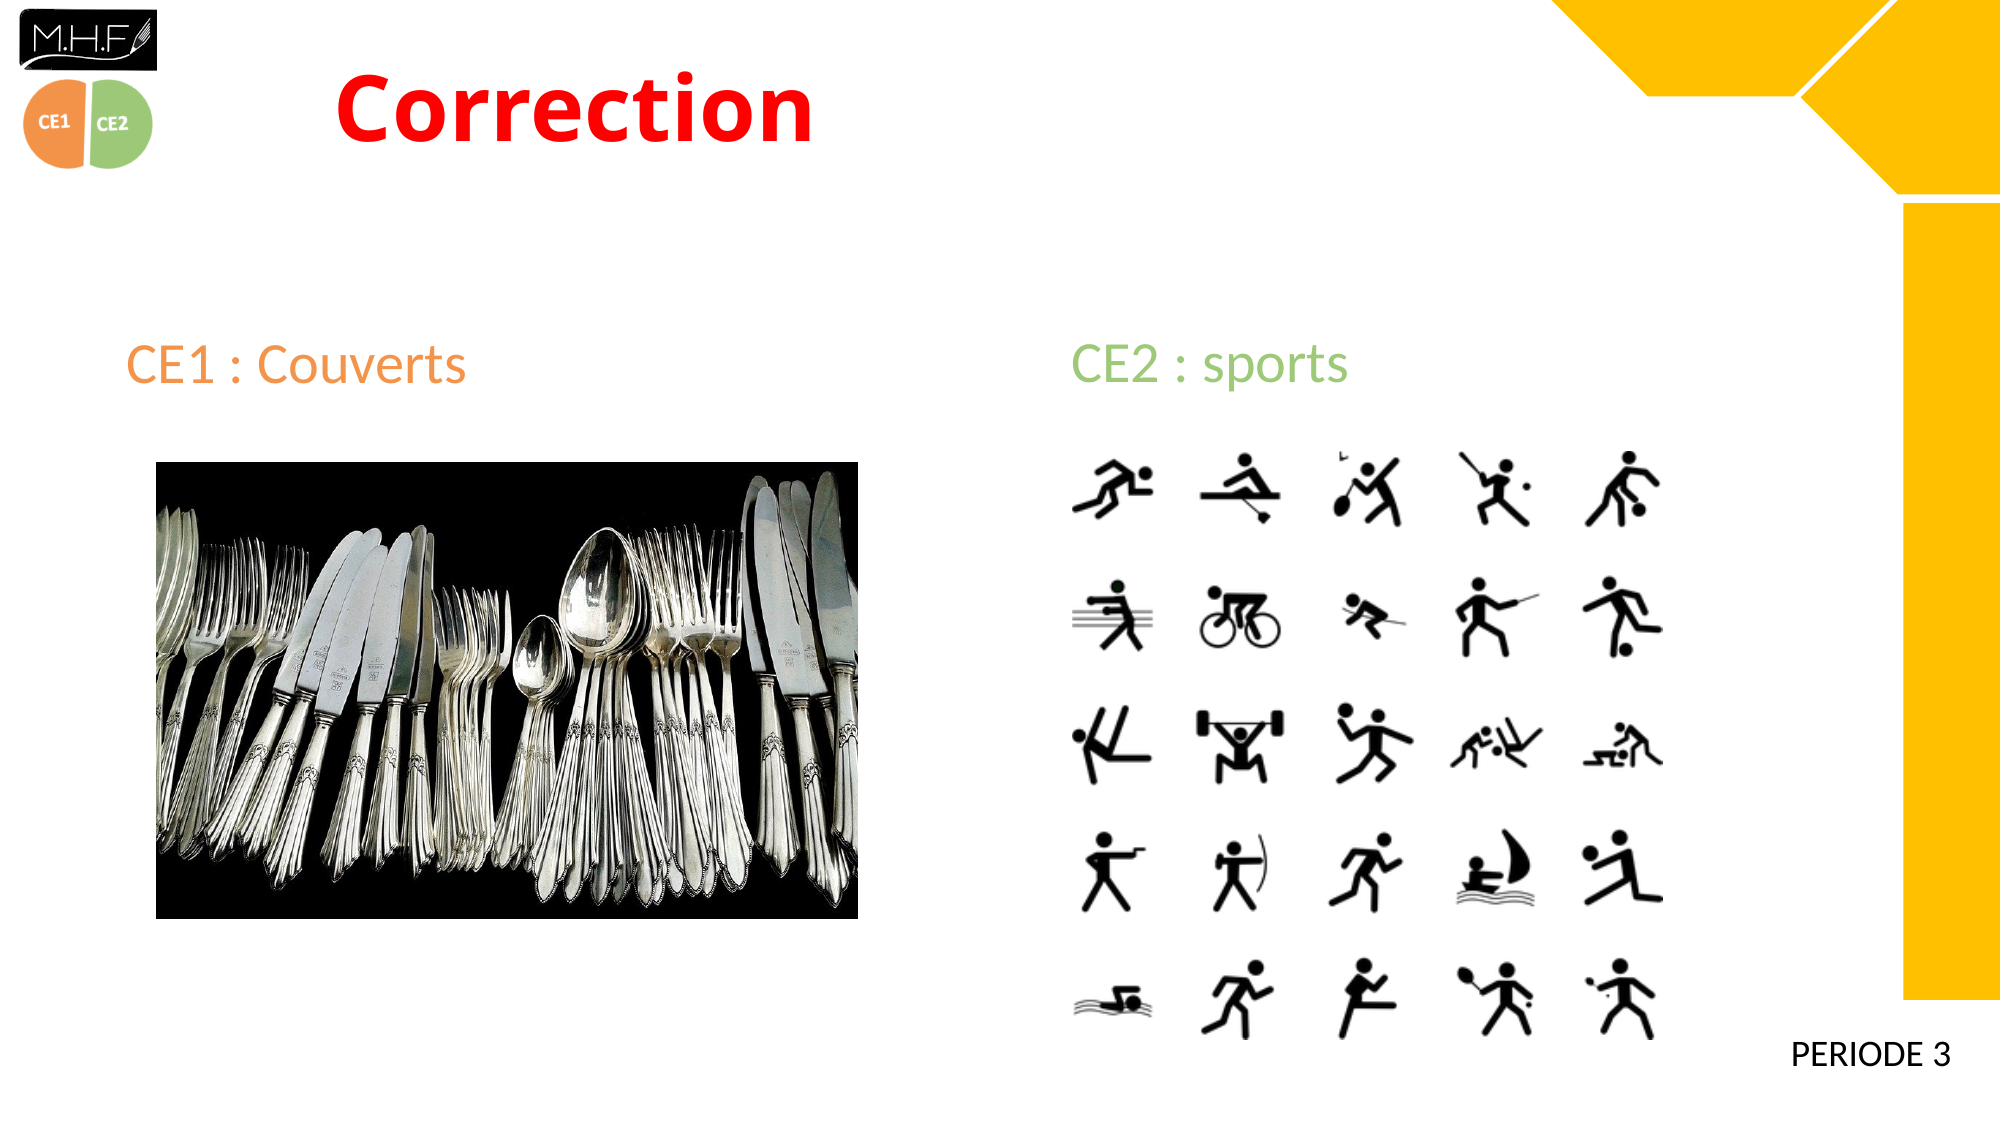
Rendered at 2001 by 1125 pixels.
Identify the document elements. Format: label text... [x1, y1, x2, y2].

list CE1 : Couverts [111, 325, 922, 1040]
title Correction [318, 3, 1865, 221]
picture [1072, 451, 1663, 1040]
text_box [1902, 202, 2000, 1001]
text_box PERIODE 3 [1362, 1021, 1967, 1125]
text_box [1549, 0, 1892, 98]
picture [156, 462, 858, 919]
picture [1, 7, 177, 207]
text_box CE2 : sports [1056, 324, 1878, 1039]
text_box [1799, 0, 2000, 196]
